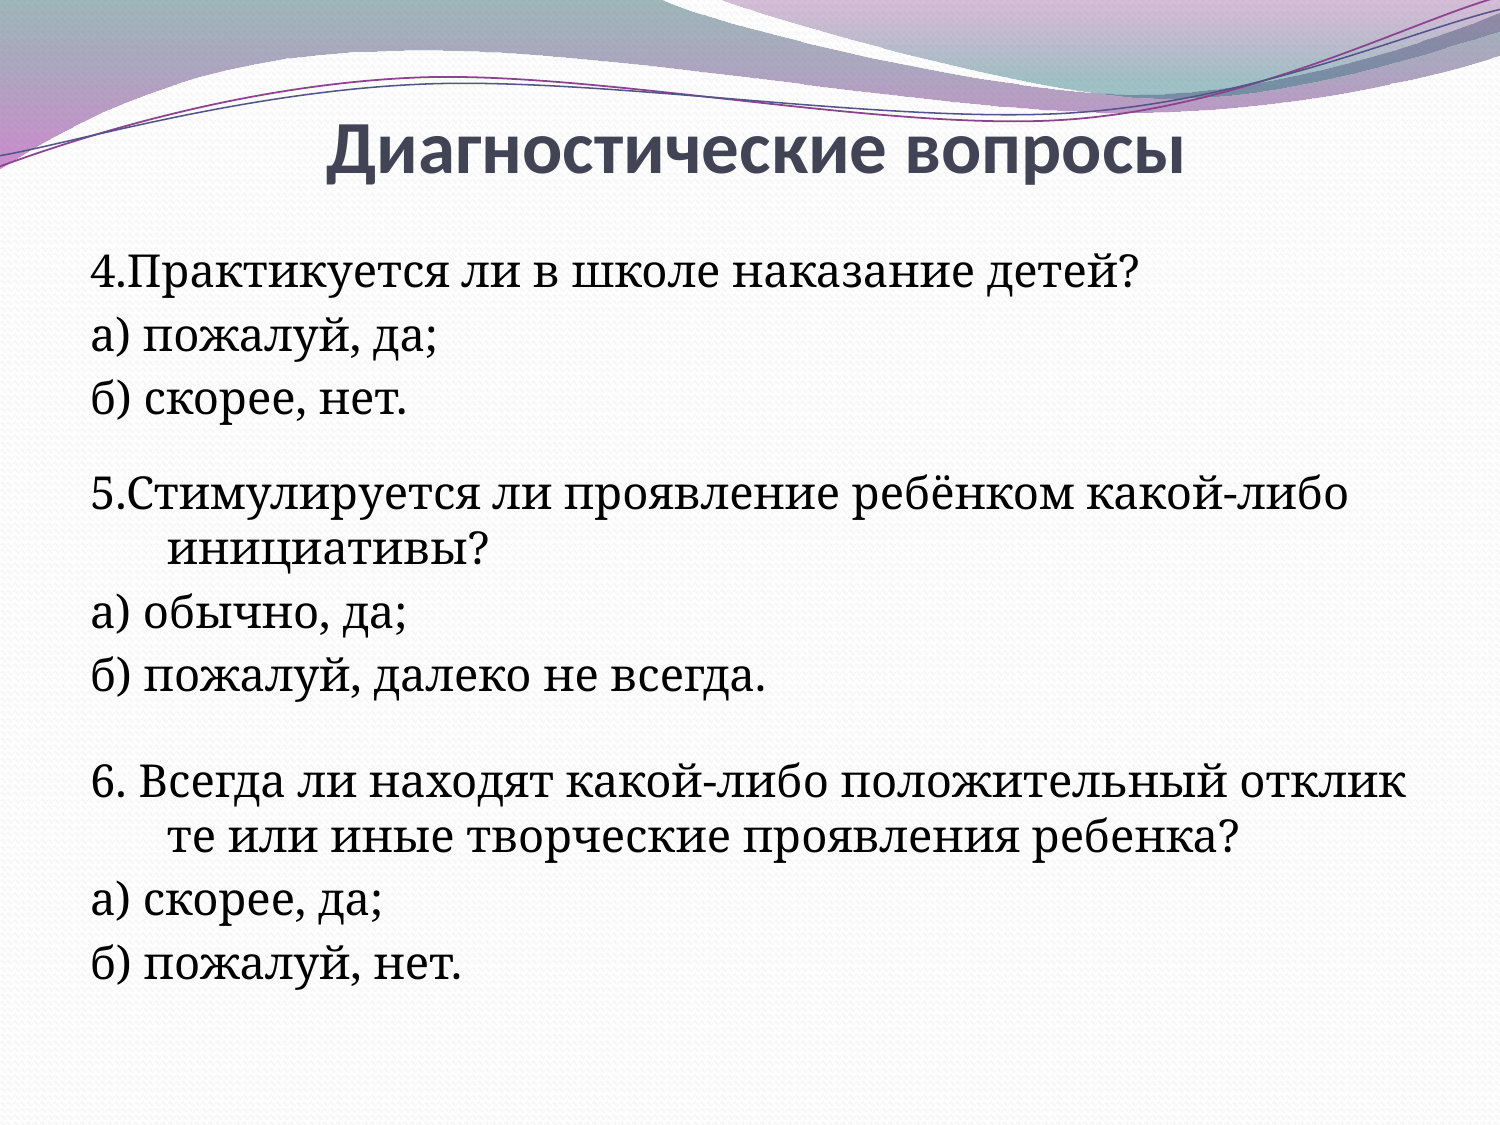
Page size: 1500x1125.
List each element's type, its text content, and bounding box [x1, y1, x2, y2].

title Диагностические вопросы [81, 70, 1433, 190]
list 4.Практикуется ли в школе наказание детей? а) пожалуй, да; б) скорее, нет. 5.Стимулируется ли проявление ребёнком какой-либо инициативы? а) обычно, да; б) пожалуй, далеко не всегда. 6. Всегда ли находят какой-либо положительный отклик те или иные творческие проявления ребенка? а) скорее, да; б) пожалуй, нет. [74, 234, 1426, 1038]
